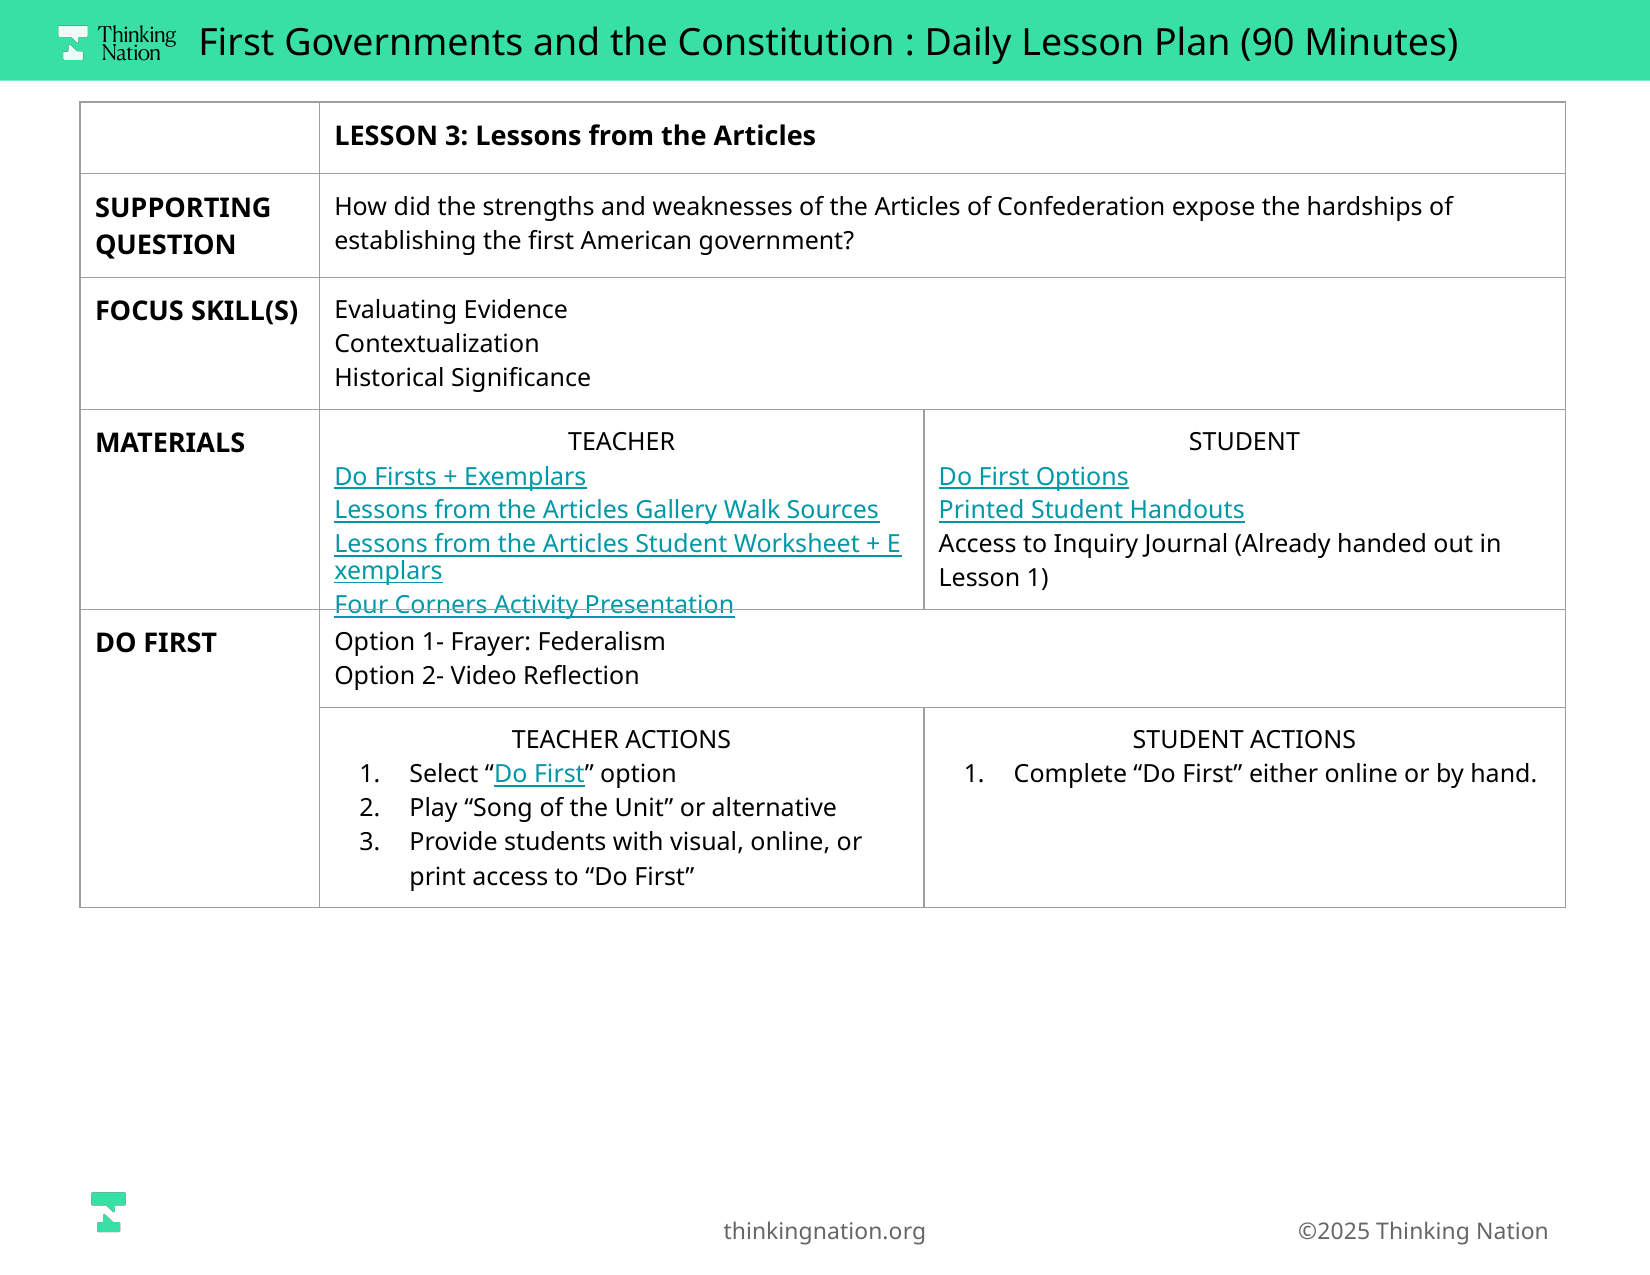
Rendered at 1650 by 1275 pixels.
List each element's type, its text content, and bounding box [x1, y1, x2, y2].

table_cell TEACHER Do Firsts + Exemplars Lessons from the Articles Gallery Walk Sources Lessons from the Articles Student Worksheet + Exemplars Four Corners Activity Presentation [320, 410, 923, 609]
table_cell How did the strengths and weaknesses of the Articles of Confederation expose the hardships of establishing the first American government? [320, 174, 1565, 277]
table_header [81, 103, 319, 173]
text_box First Governments and the Constitution : Daily Lesson Plan (90 Minutes) [0, 0, 1650, 81]
text_box thinkingnation.org [629, 1200, 1021, 1240]
table_cell DO FIRST [81, 610, 319, 907]
picture [45, 14, 180, 71]
table_cell Option 1- Frayer: Federalism Option 2- Video Reflection [320, 610, 1565, 707]
picture [80, 1184, 136, 1240]
table_cell FOCUS SKILL(S) [81, 278, 319, 409]
table_cell STUDENT ACTIONS Complete “Do First” either online or by hand. [925, 708, 1565, 907]
table_cell SUPPORTING QUESTION [81, 174, 319, 277]
table_header LESSON 3: Lessons from the Articles [320, 103, 1565, 173]
table_cell Evaluating Evidence Contextualization Historical Significance [320, 278, 1565, 409]
table_cell TEACHER ACTIONS Select “Do First” option Play “Song of the Unit” or alternative Provide students with visual, online, or print access to “Do First” [320, 708, 923, 907]
table_cell STUDENT Do First Options Printed Student Handouts Access to Inquiry Journal (Already handed out in Lesson 1) [925, 410, 1565, 609]
text_box ©2025 Thinking Nation [1174, 1200, 1566, 1240]
table_cell MATERIALS [81, 410, 319, 609]
